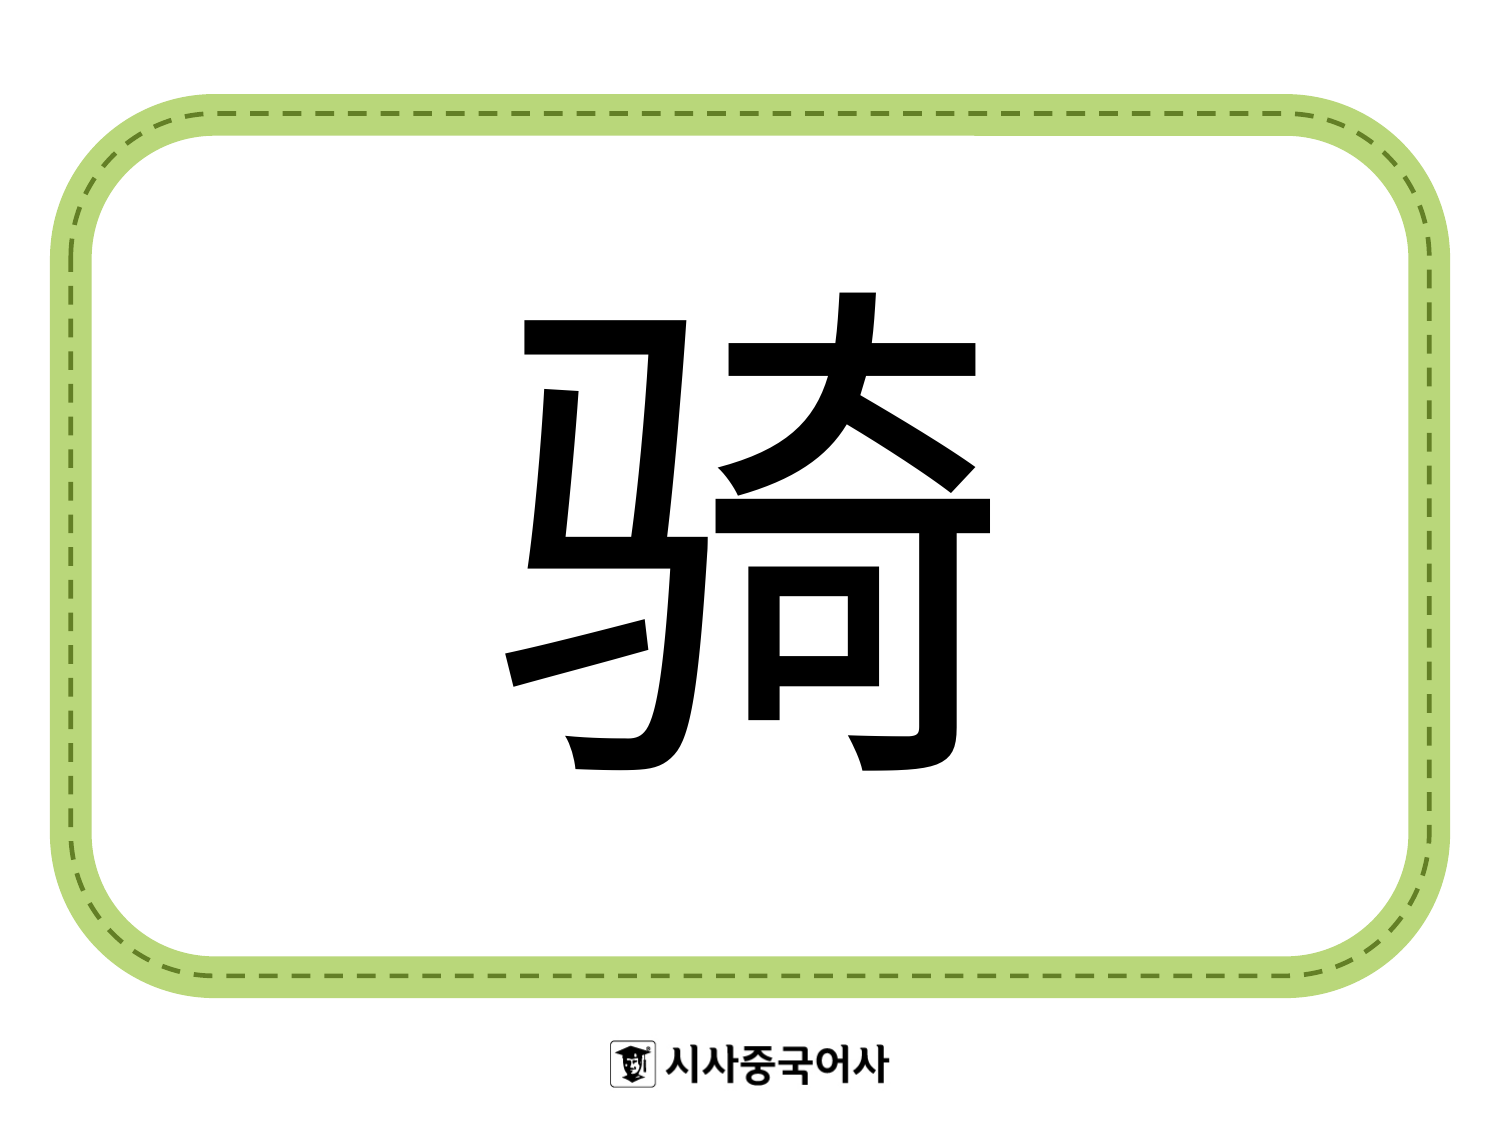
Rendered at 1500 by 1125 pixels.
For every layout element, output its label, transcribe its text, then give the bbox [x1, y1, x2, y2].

picture [602, 1034, 898, 1094]
text_box 骑 [145, 189, 1354, 853]
